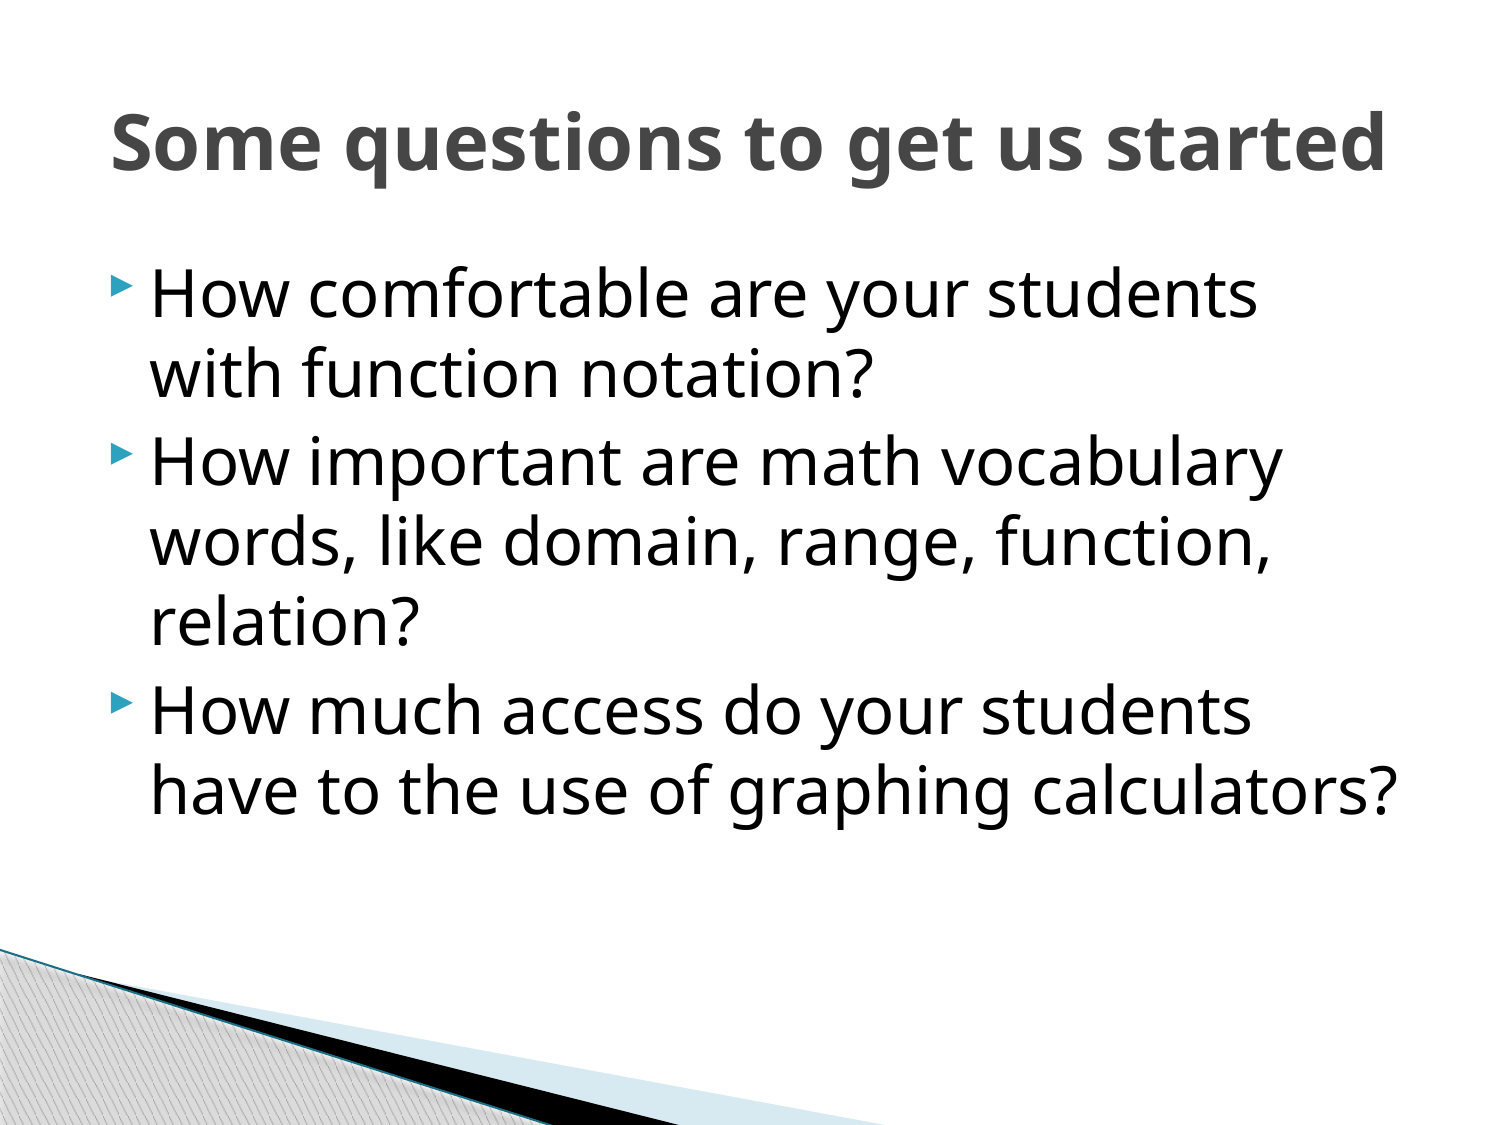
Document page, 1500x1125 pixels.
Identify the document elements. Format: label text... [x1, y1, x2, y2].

title Some questions to get us started [75, 45, 1425, 233]
list How comfortable are your students with function notation? How important are math vocabulary words, like domain, range, function, relation? How much access do your students have to the use of graphing calculators? [75, 243, 1425, 986]
